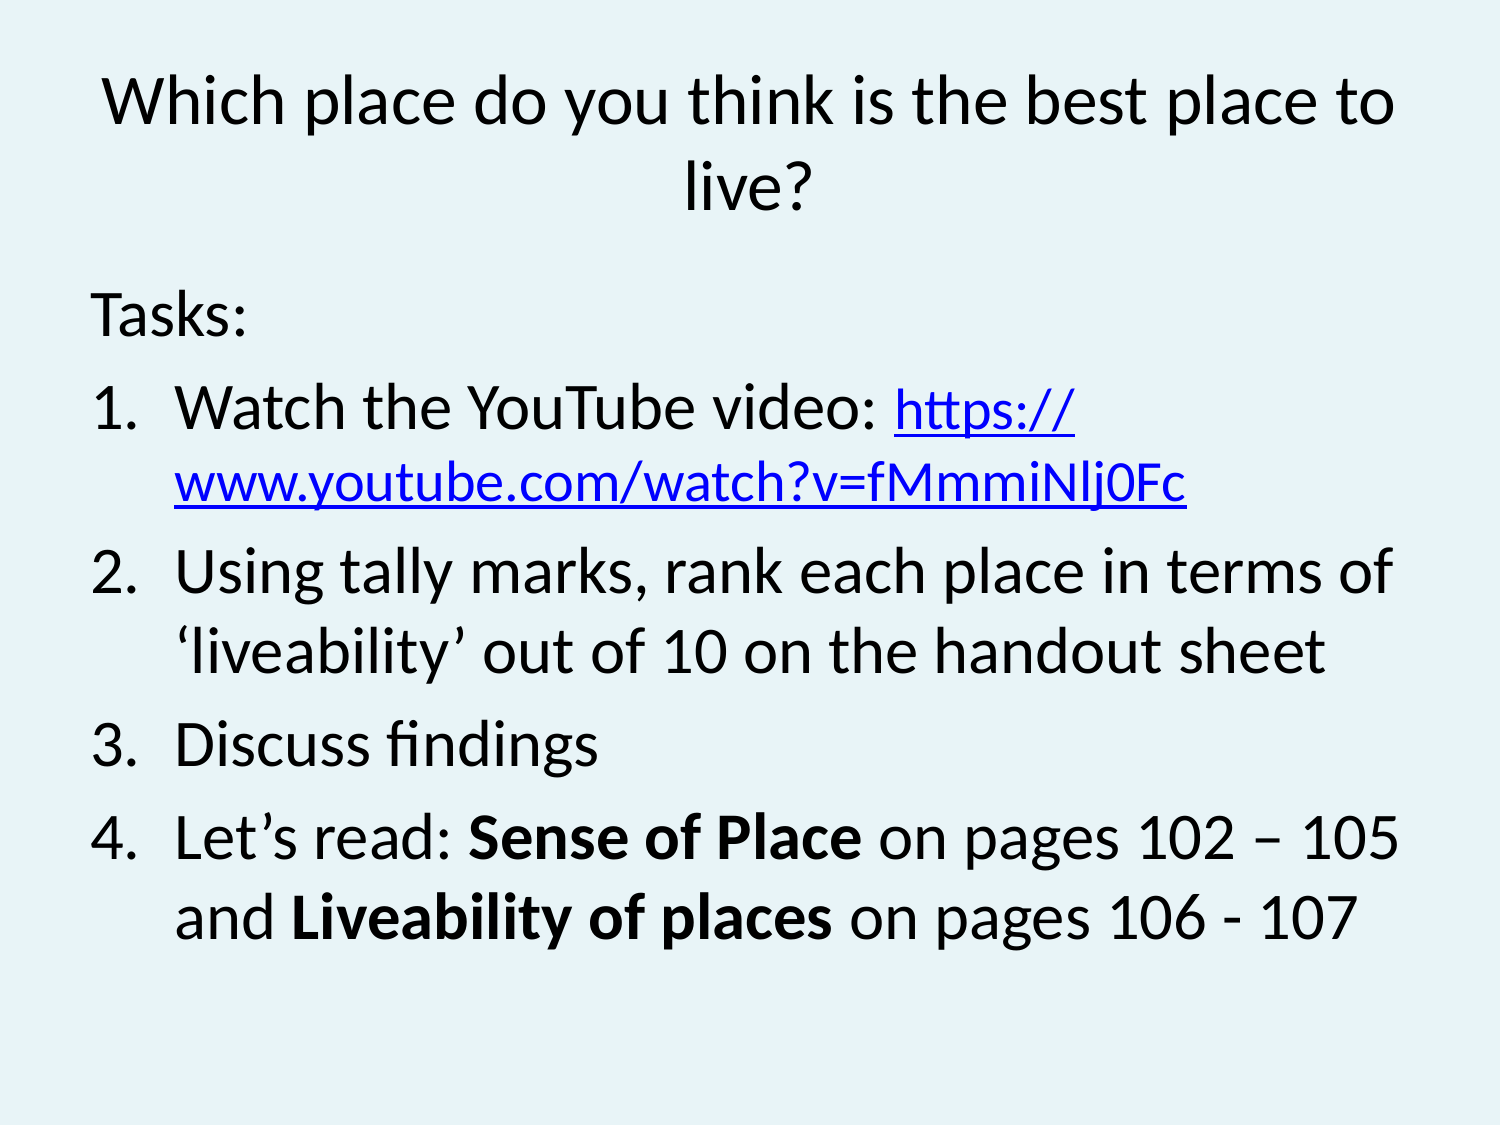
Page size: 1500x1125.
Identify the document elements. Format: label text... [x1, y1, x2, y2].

title Which place do you think is the best place to live? [75, 45, 1425, 233]
list Tasks: Watch the YouTube video: https://www.youtube.com/watch?v=fMmmiNlj0Fc Using tally marks, rank each place in terms of ‘liveability’ out of 10 on the handout sheet Discuss findings Let’s read: Sense of Place on pages 102 – 105 and Liveability of places on pages 106 - 107 [75, 262, 1425, 1005]
